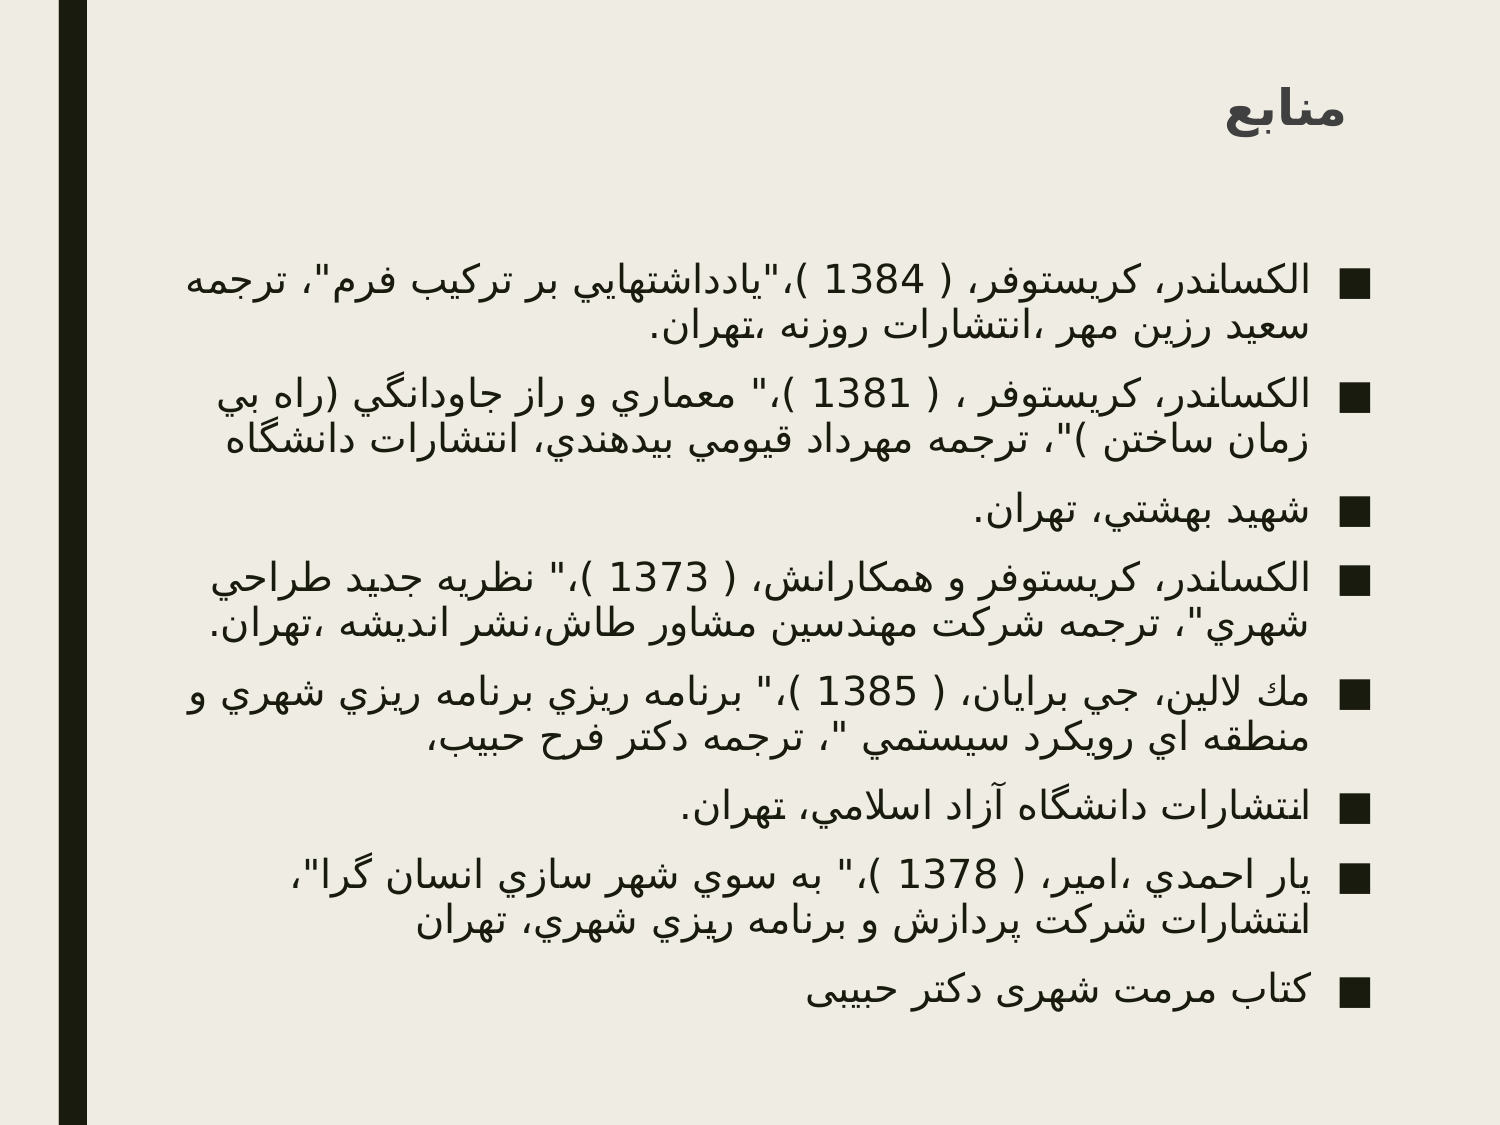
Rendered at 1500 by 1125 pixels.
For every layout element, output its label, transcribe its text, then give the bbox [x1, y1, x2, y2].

title منابع [1137, 75, 1363, 175]
list الكساندر، كريستوفر، ( 1384 )،"يادداشتهايي بر تركيب فرم"، ترجمه سعيد رزين مهر ،انتشارات روزنه ،تهران. الكساندر، كريستوفر ، ( 1381 )،" معماري و راز جاودانگي (راه بي زمان ساختن )"، ترجمه مهرداد قيومي بيدهندي، انتشارات دانشگاه شهيد بهشتي، تهران. الكساندر، كريستوفر و همكارانش، ( 1373 )،" نظريه جديد طراحي شهري"، ترجمه شركت مهندسين مشاور طاش،نشر انديشه ،تهران. مك لالين، جي برايان، ( 1385 )،" برنامه ريزي برنامه ريزي شهري و منطقه اي رويكرد سيستمي "، ترجمه دكتر فرح حبيب، انتشارات دانشگاه آزاد اسلامي، تهران. يار احمدي ،امير، ( 1378 )،" به سوي شهر سازي انسان گرا"، انتشارات شركت پردازش و برنامه ريزي شهري، تهران کتاب مرمت شهری دکتر حبیبی [112, 249, 1388, 1025]
